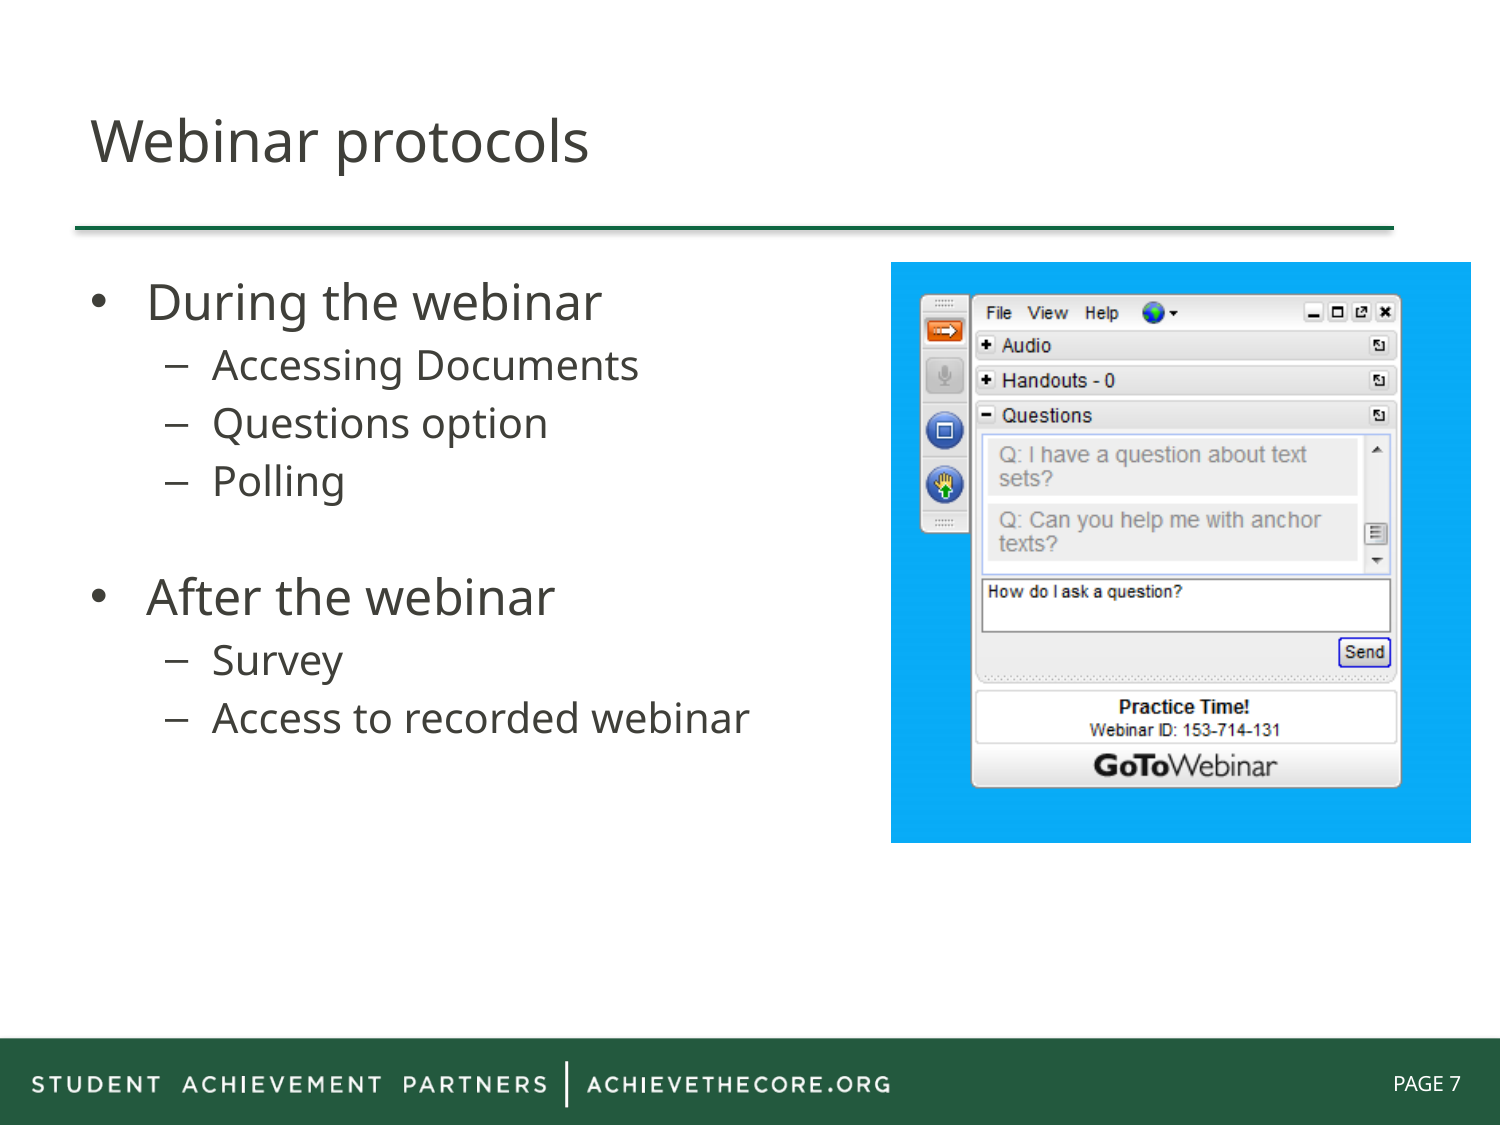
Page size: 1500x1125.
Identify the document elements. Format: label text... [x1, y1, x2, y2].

title Webinar protocols [75, 45, 1425, 233]
picture [920, 294, 1402, 788]
list During the webinar Accessing Documents Questions option Polling After the webinar Survey Access to recorded webinar [75, 262, 1425, 1005]
